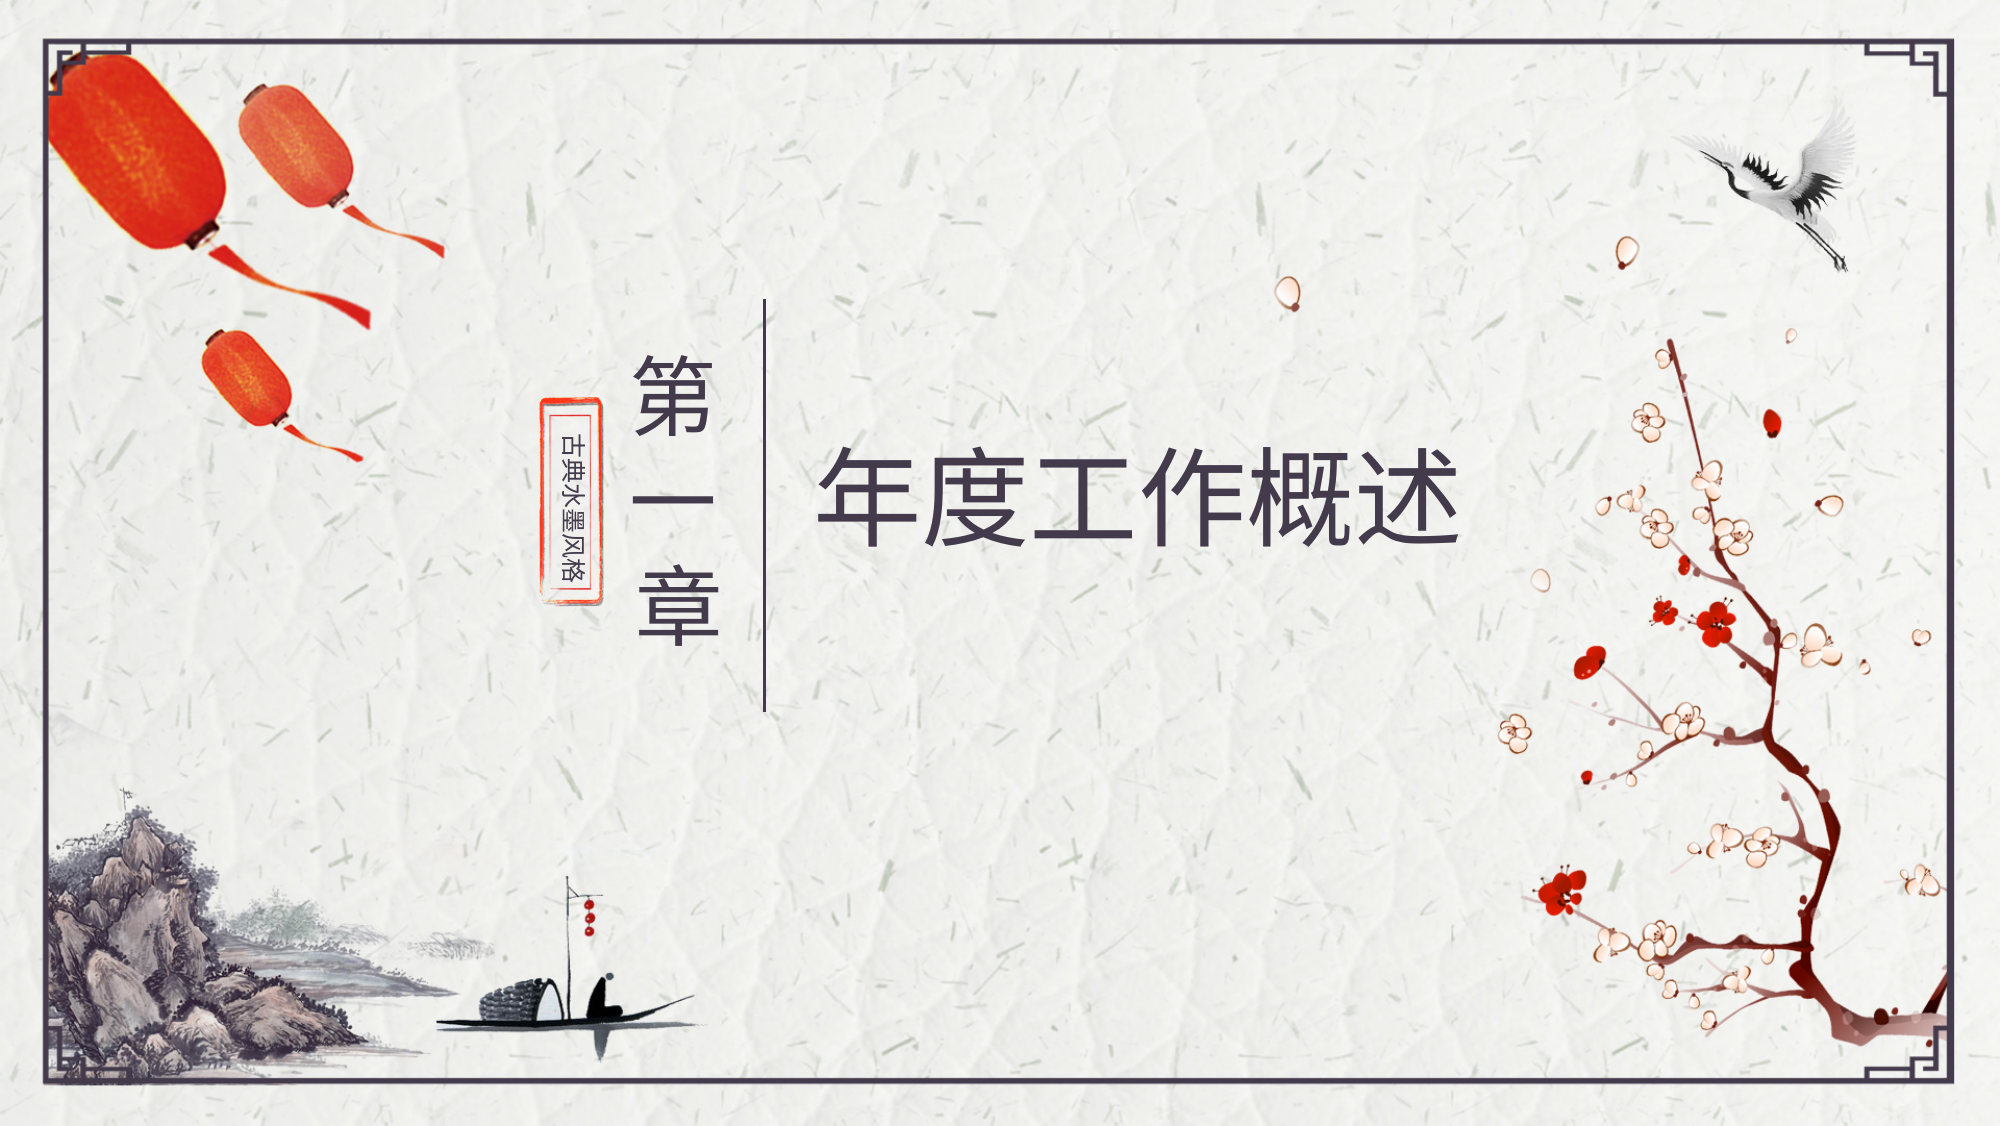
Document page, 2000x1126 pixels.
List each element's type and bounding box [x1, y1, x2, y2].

text_box [536, 396, 604, 607]
picture [0, 0, 2000, 1126]
